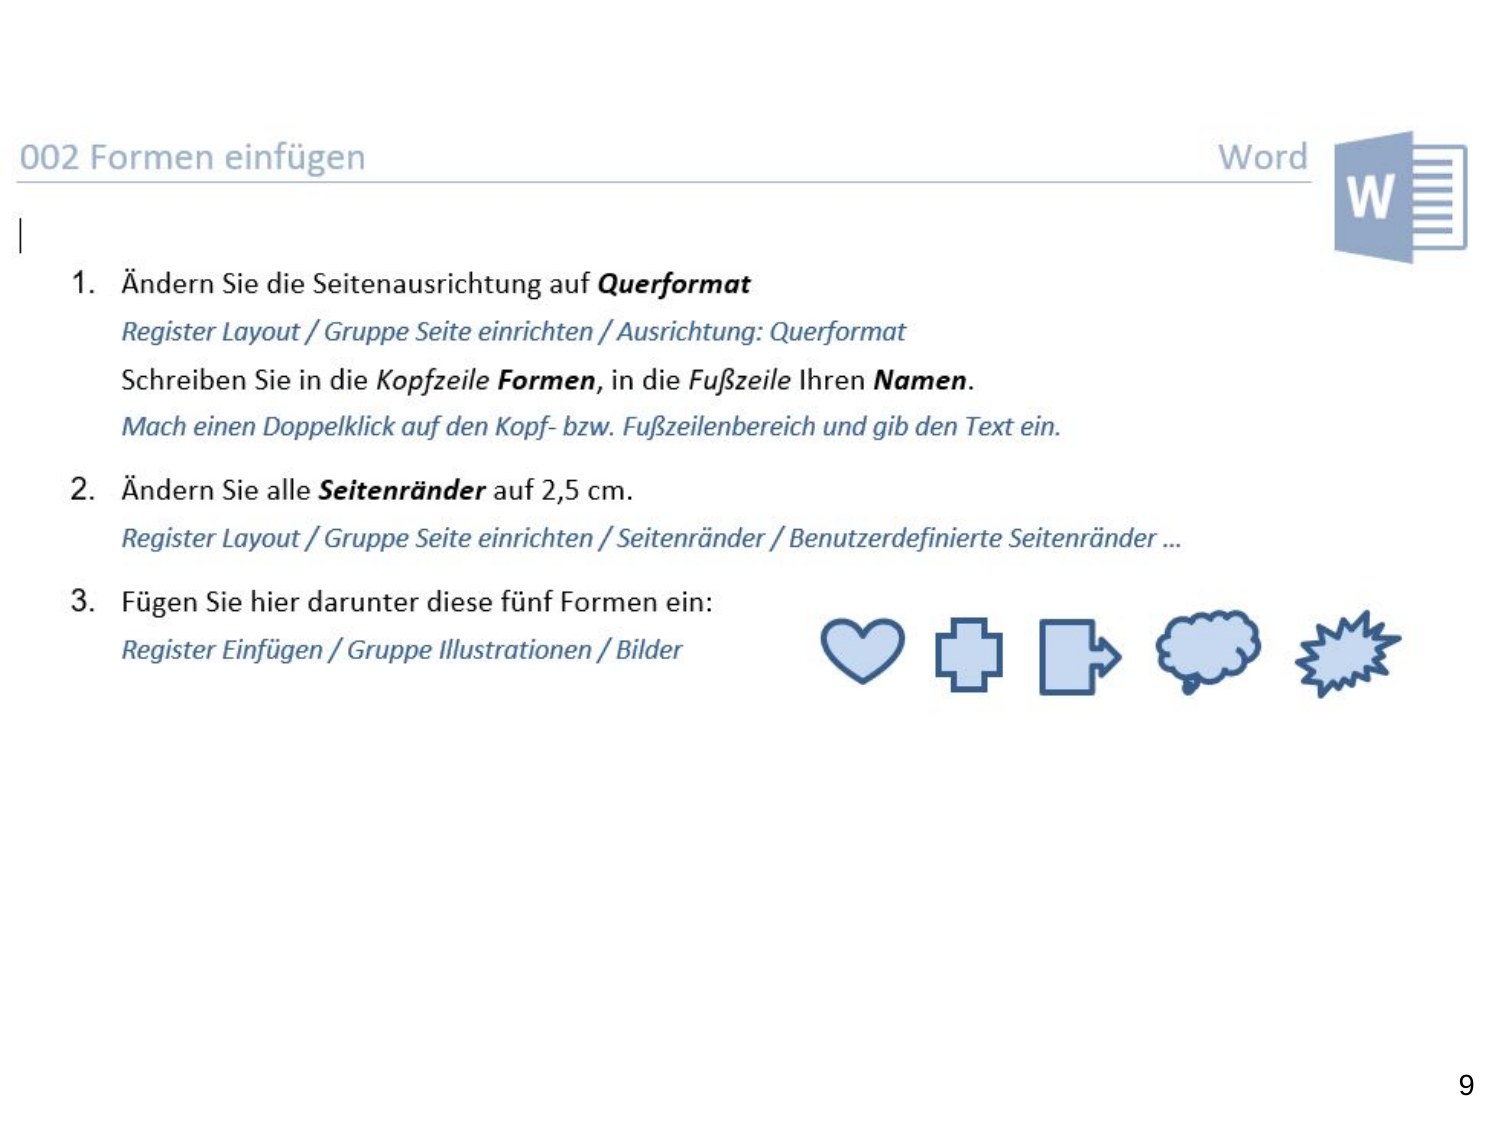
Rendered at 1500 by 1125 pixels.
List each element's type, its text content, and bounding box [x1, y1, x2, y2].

picture [0, 125, 1500, 717]
slide_number 9 [1139, 1058, 1490, 1125]
